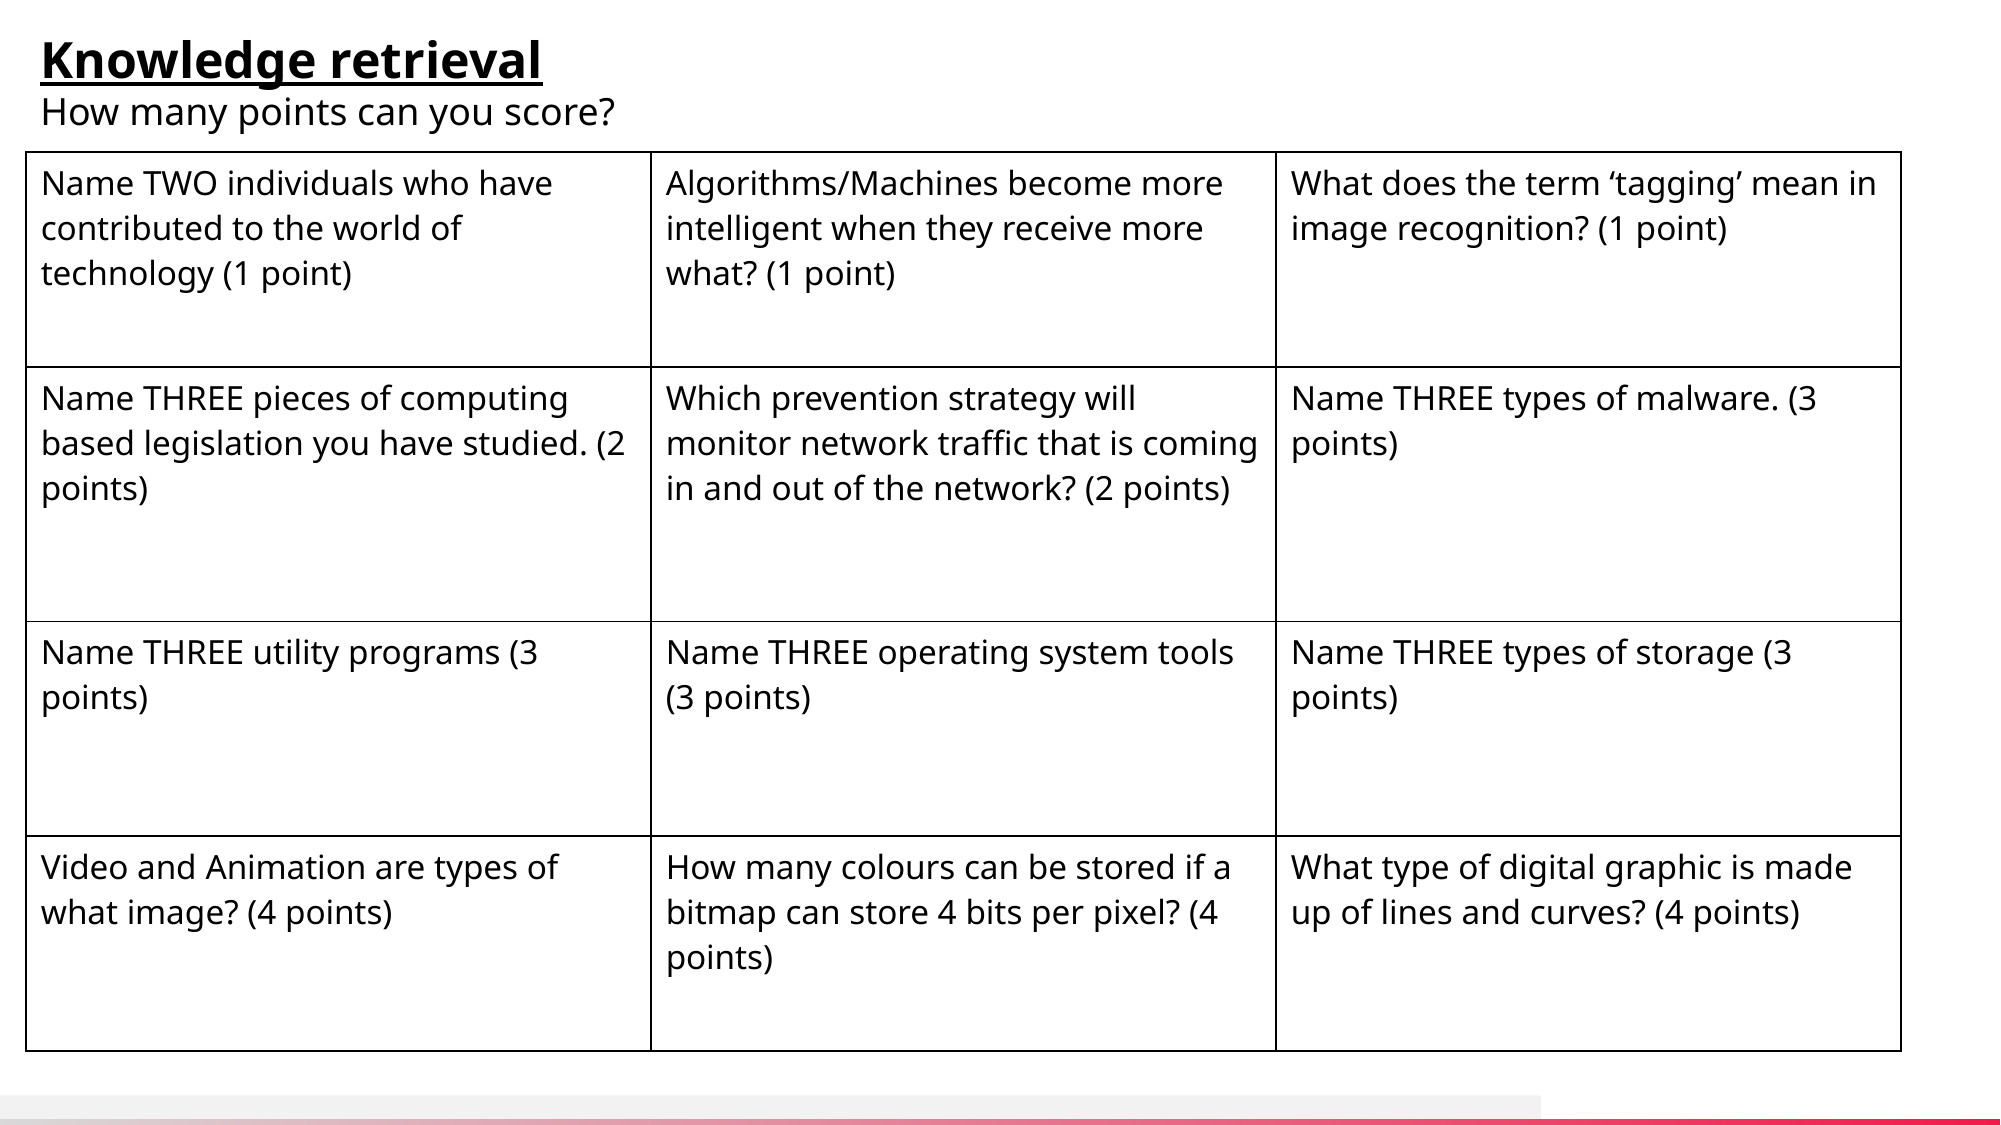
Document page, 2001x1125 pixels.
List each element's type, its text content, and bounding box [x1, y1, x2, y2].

table_header What does the term ‘tagging’ mean in image recognition? (1 point) [1277, 153, 1900, 366]
table_cell Name THREE utility programs (3 points) [27, 622, 650, 835]
table_cell What type of digital graphic is made up of lines and curves? (4 points) [1277, 837, 1900, 1050]
table_cell Video and Animation are types of what image? (4 points) [27, 837, 650, 1050]
table_cell Name THREE types of malware. (3 points) [1277, 368, 1900, 621]
table_header Algorithms/Machines become more intelligent when they receive more what? (1 point) [652, 153, 1275, 366]
text_box Knowledge retrieval How many points can you score? [25, 21, 1095, 141]
table_cell How many colours can be stored if a bitmap can store 4 bits per pixel? (4 points) [652, 837, 1275, 1050]
table_cell Name THREE operating system tools (3 points) [652, 622, 1275, 835]
table_cell Which prevention strategy will monitor network traffic that is coming in and out of the network? (2 points) [652, 368, 1275, 621]
table_header Name TWO individuals who have contributed to the world of technology (1 point) [27, 153, 650, 366]
table_cell Name THREE types of storage (3 points) [1277, 622, 1900, 835]
table_cell Name THREE pieces of computing based legislation you have studied. (2 points) [27, 368, 650, 621]
